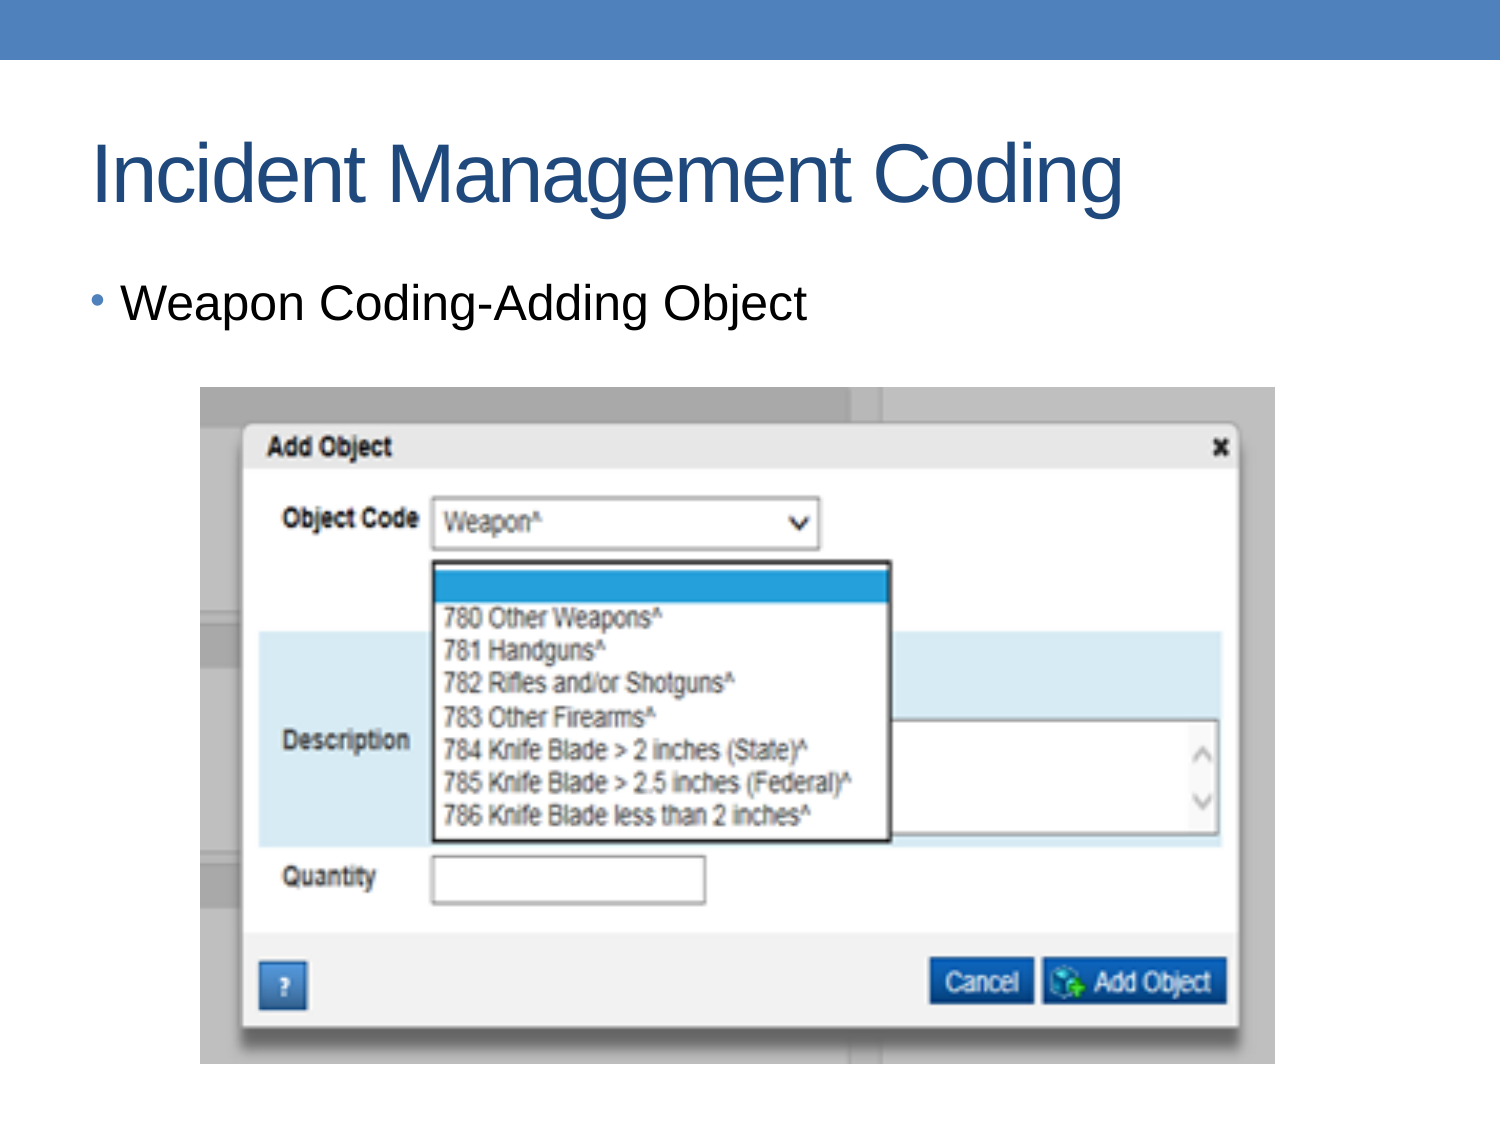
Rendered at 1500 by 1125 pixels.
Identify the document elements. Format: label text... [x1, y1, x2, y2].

title Incident Management Coding [75, 87, 1425, 250]
list Weapon Coding-Adding Object [75, 262, 1425, 1063]
picture [199, 387, 1276, 1065]
